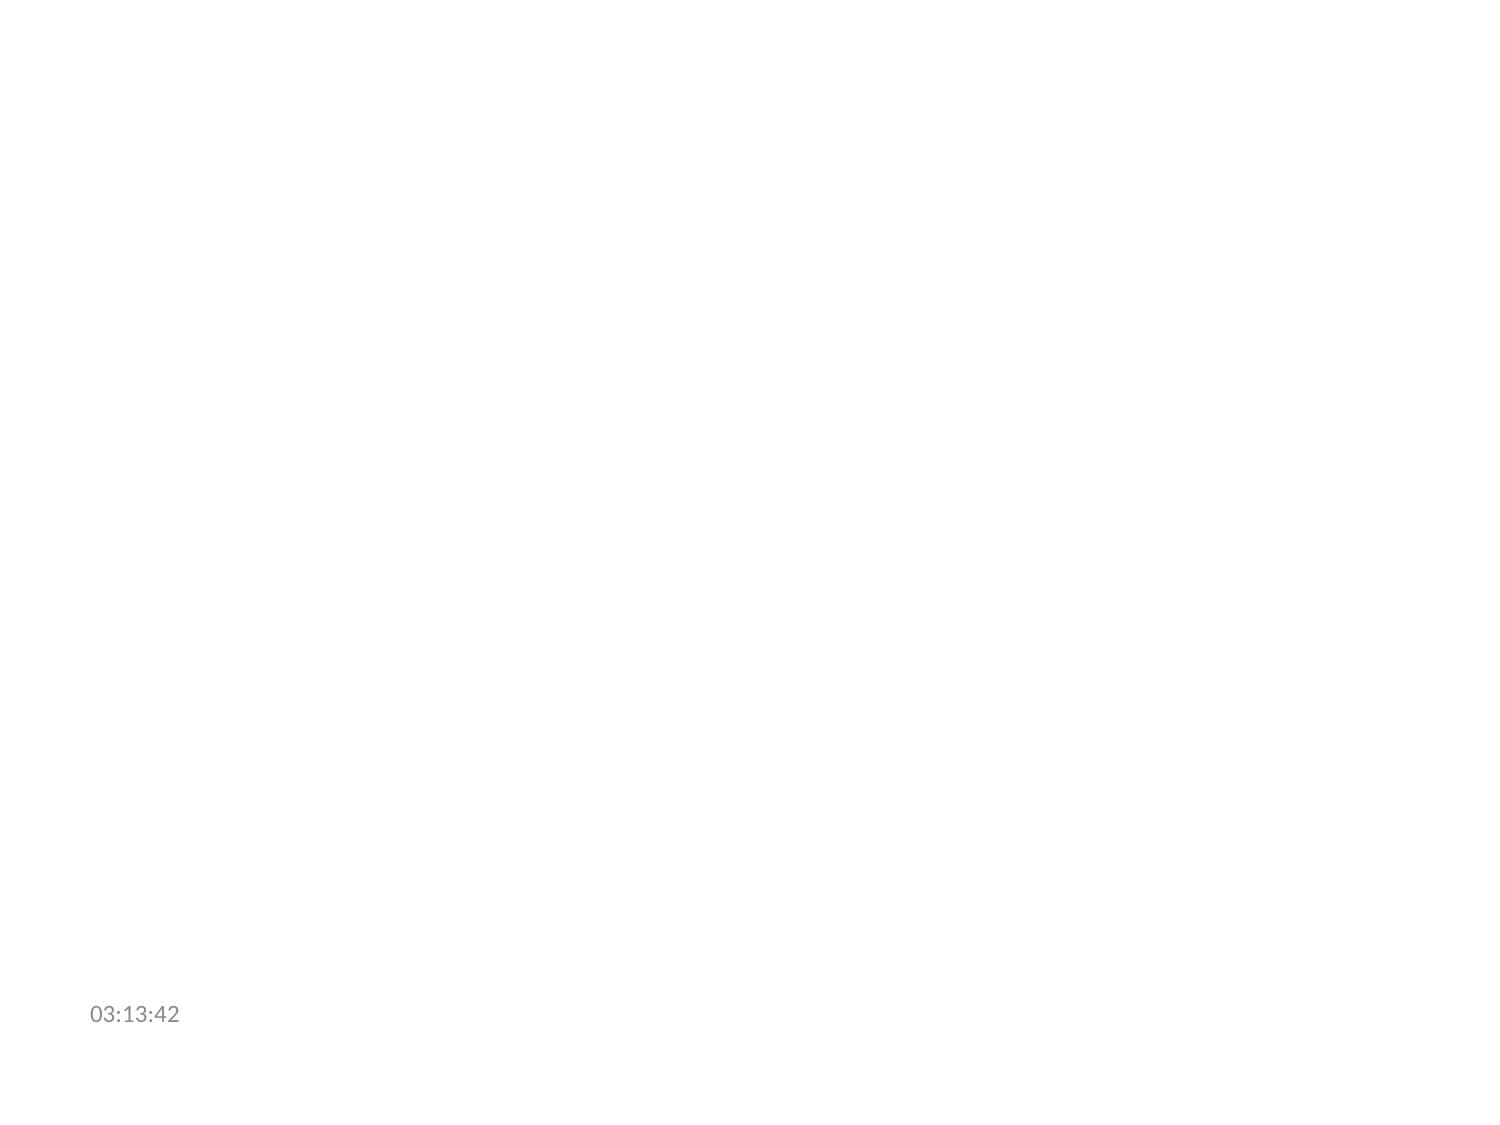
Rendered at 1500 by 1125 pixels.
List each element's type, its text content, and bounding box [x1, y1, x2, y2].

text_box 15:35:09 [75, 982, 425, 1043]
